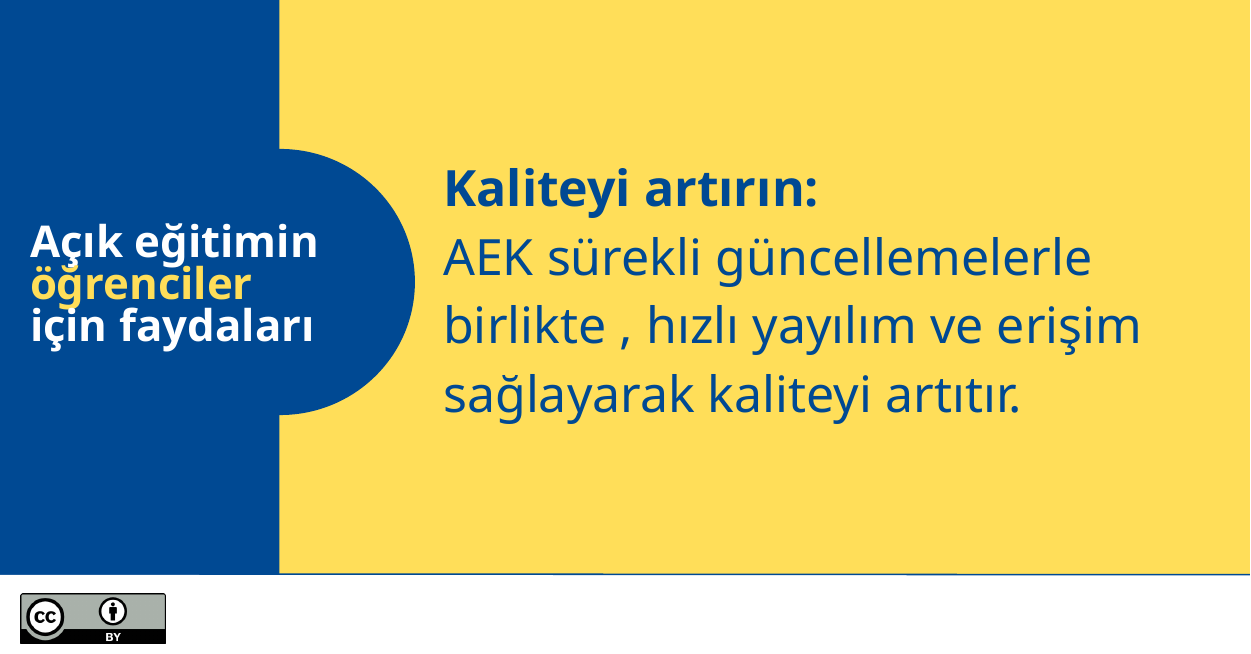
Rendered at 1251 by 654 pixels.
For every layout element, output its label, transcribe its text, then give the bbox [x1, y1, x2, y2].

text_box Kaliteyi artırın: AEK sürekli güncellemelerle birlikte , hızlı yayılım ve erişim sağlayarak kaliteyi artıtır. [428, 131, 1250, 438]
picture [20, 592, 166, 645]
text_box [0, 0, 280, 573]
text_box [167, 148, 415, 416]
text_box Açık eğitimin öğrenciler için faydaları [15, 209, 356, 366]
text_box [0, 582, 1250, 654]
